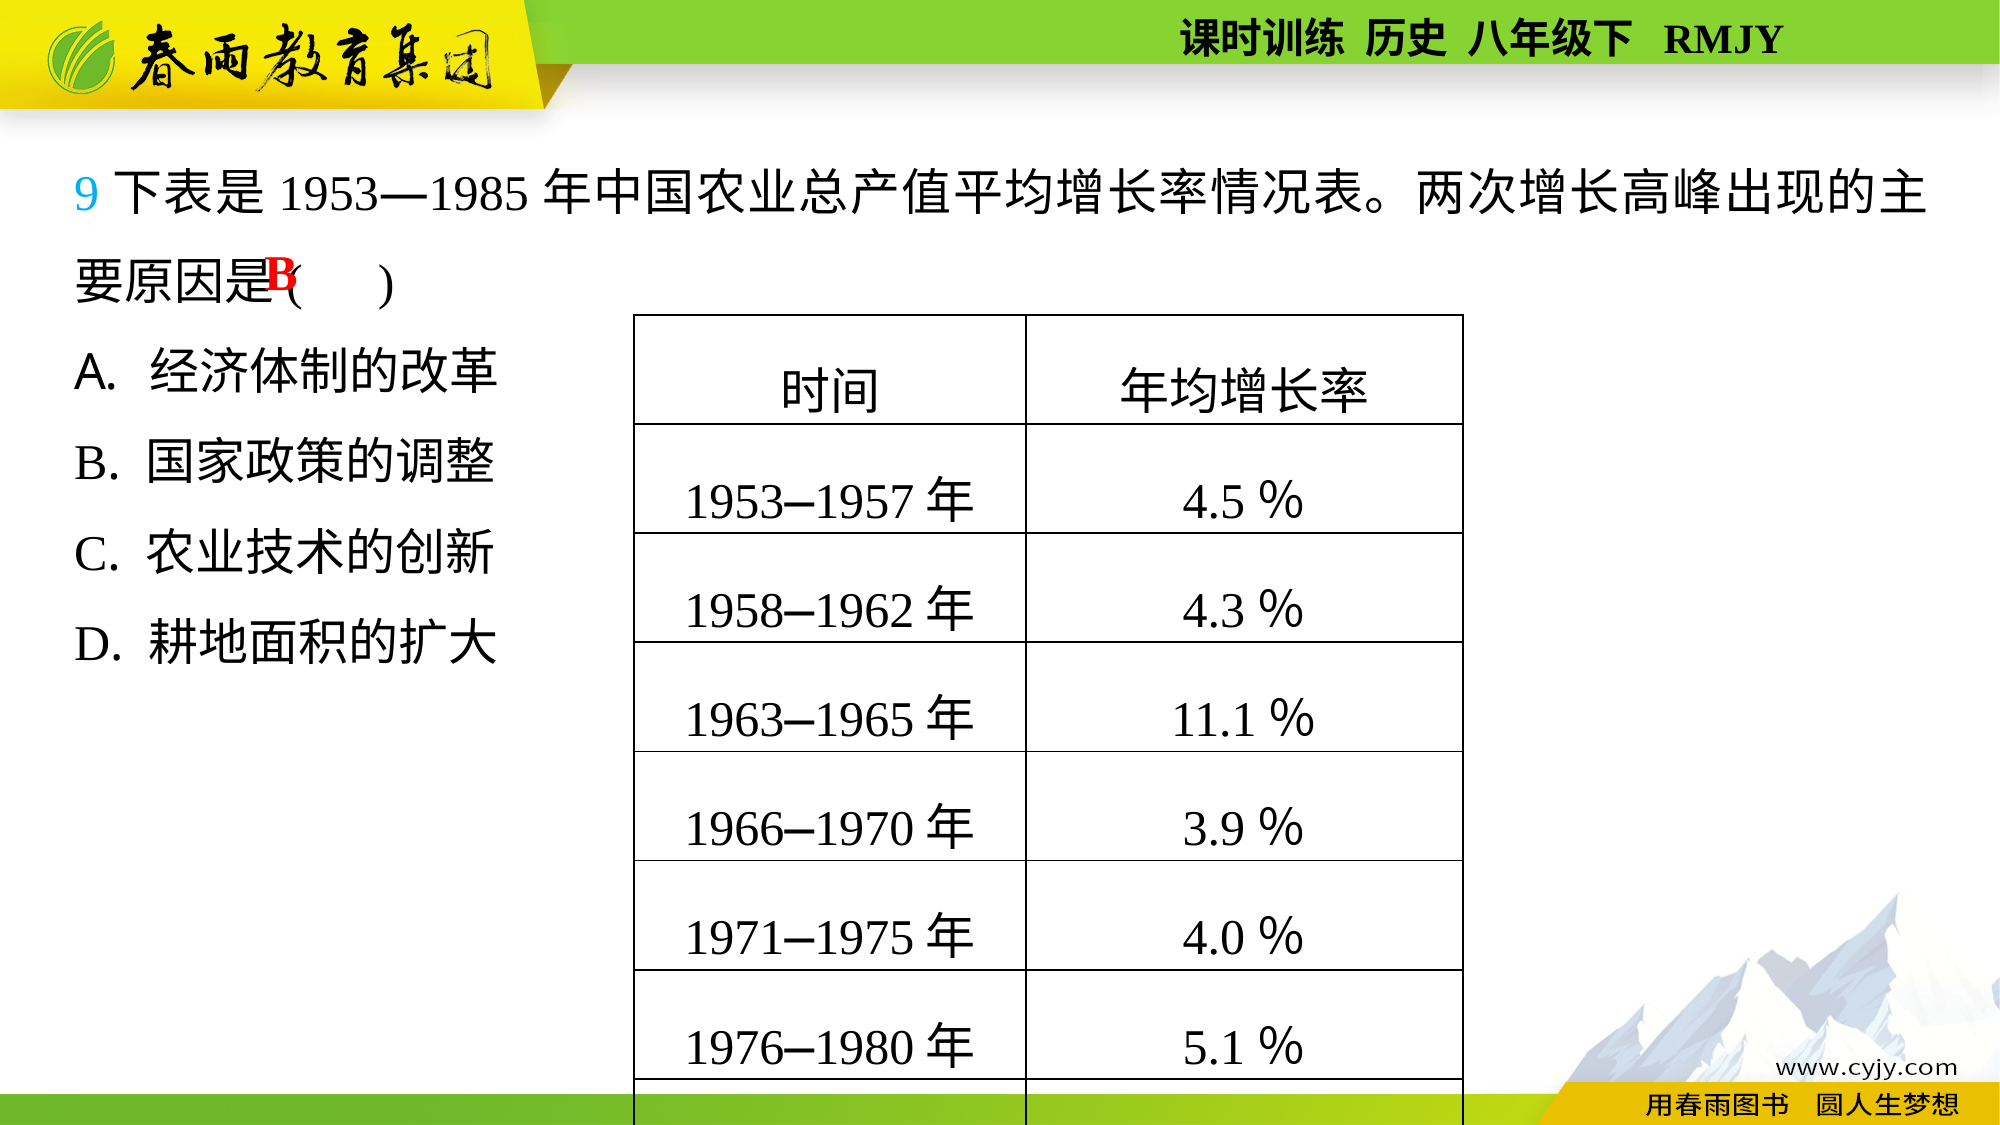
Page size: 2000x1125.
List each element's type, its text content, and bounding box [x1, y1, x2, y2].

table_cell 1963—1965年 [635, 643, 1025, 751]
table_cell 3.9％ [1027, 752, 1462, 860]
table_cell 4.5％ [1027, 425, 1462, 532]
picture [0, 0, 2000, 1125]
table_cell 4.3％ [1027, 534, 1462, 641]
table_cell 4.0％ [1027, 861, 1462, 969]
table_header 年均增长率 [1027, 316, 1462, 423]
list 9下表是1953—1985年中国农业总产值平均增长率情况表。两次增长高峰出现的主要原因是( ) 经济体制的改革 B. 国家政策的调整 C. 农业技术的创新 D. 耕地面积的扩大 [59, 122, 1944, 683]
table_cell 1971—1975年 [635, 861, 1025, 969]
text_box B [249, 232, 313, 308]
table_cell 5.1％ [1027, 971, 1462, 1078]
table_cell 1966—1970年 [635, 752, 1025, 860]
table_header 时间 [635, 316, 1025, 423]
table_cell 1958—1962年 [635, 534, 1025, 641]
table_cell 1981—1985年 [635, 1080, 1025, 1125]
table_cell 8.1％ [1027, 1080, 1462, 1125]
table_cell 11.1％ [1027, 643, 1462, 751]
table_cell 1953—1957年 [635, 425, 1025, 532]
table_cell 1976—1980年 [635, 971, 1025, 1078]
